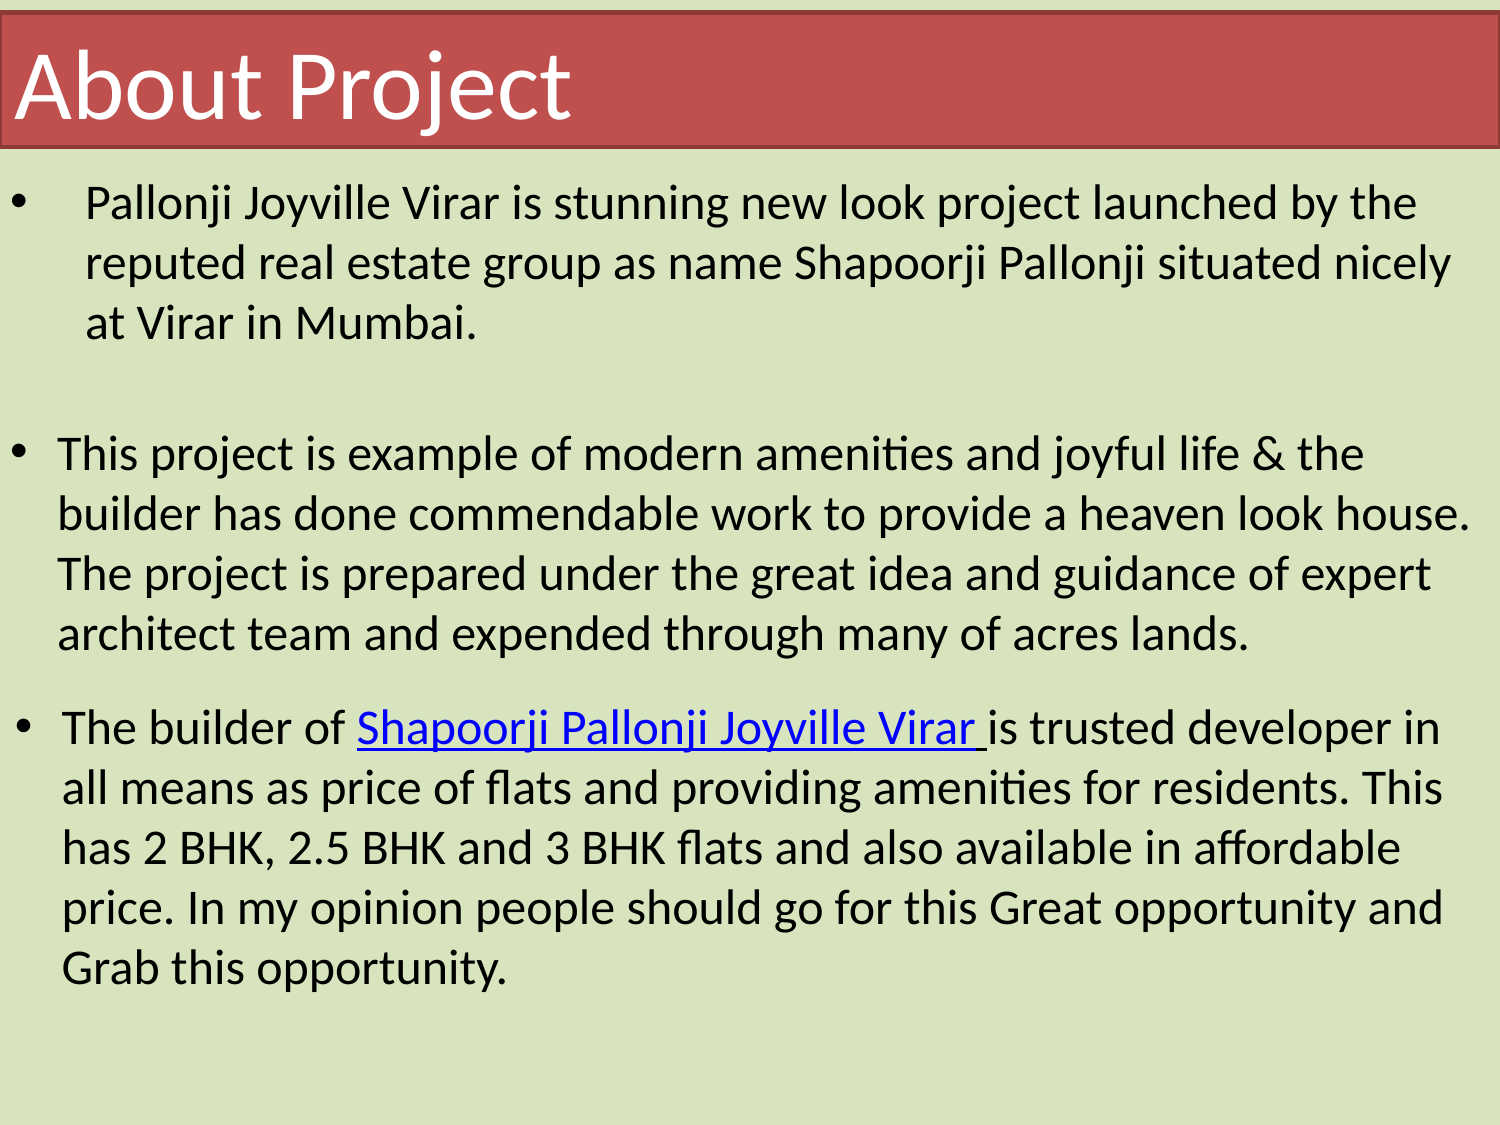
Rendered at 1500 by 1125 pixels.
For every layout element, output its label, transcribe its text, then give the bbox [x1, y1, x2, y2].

text_box This project is example of modern amenities and joyful life & the builder has done commendable work to provide a heaven look house. The project is prepared under the great idea and guidance of expert architect team and expended through many of acres lands. [0, 412, 1496, 687]
text_box Pallonji Joyville Virar is stunning new look project launched by the reputed real estate group as name Shapoorji Pallonji situated nicely at Virar in Mumbai. [0, 162, 1496, 412]
text_box About Project [0, 10, 1500, 149]
text_box The builder of Shapoorji Pallonji Joyville Virar is trusted developer in all means as price of flats and providing amenities for residents. This has 2 BHK, 2.5 BHK and 3 BHK flats and also available in affordable price. In my opinion people should go for this Great opportunity and Grab this opportunity. [0, 687, 1500, 1063]
